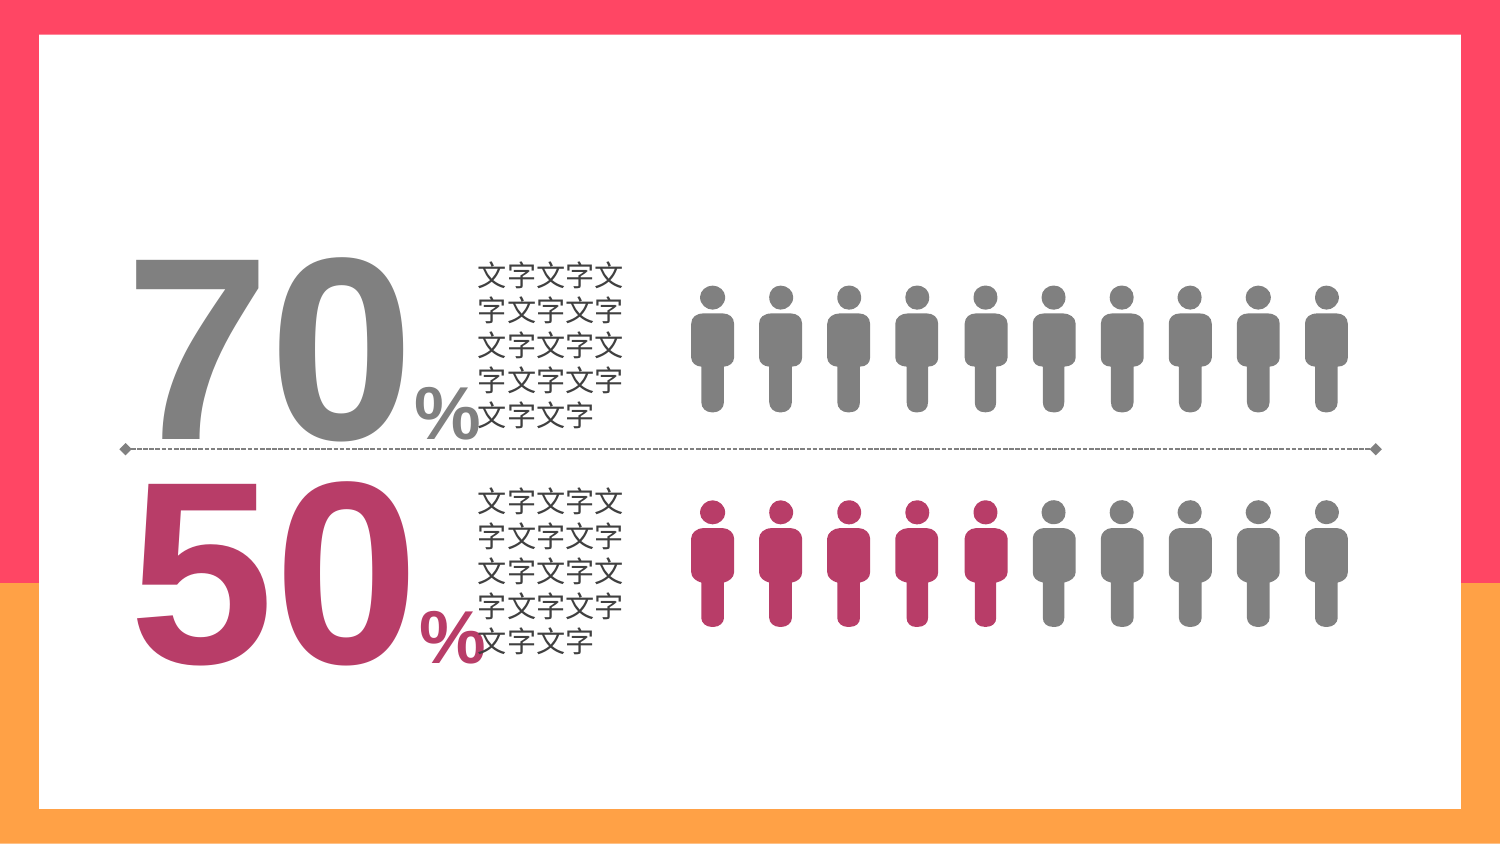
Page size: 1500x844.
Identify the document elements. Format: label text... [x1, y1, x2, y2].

text_box [1177, 285, 1202, 310]
text_box [759, 313, 803, 413]
text_box [0, 583, 1500, 844]
text_box [964, 528, 1008, 627]
text_box [895, 528, 939, 627]
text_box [1032, 499, 1349, 628]
text_box [39, 34, 1461, 809]
text_box [973, 500, 998, 525]
text_box [837, 285, 862, 310]
text_box [973, 285, 998, 310]
text_box 50% [118, 397, 498, 722]
text_box [895, 313, 939, 413]
text_box [1100, 313, 1144, 413]
text_box [1236, 313, 1280, 413]
text_box [759, 528, 803, 627]
text_box [1245, 285, 1271, 310]
text_box 文字文字文字文字文字文字文字文字文字文字文字文字 [494, 251, 652, 438]
text_box 文字文字文字文字文字文字文字文字文字文字文字文字 [466, 477, 652, 664]
text_box [691, 528, 735, 627]
text_box [1315, 285, 1339, 310]
text_box [1041, 285, 1066, 310]
text_box [827, 313, 871, 413]
text_box [964, 313, 1008, 413]
text_box [905, 500, 930, 525]
text_box [827, 528, 871, 627]
text_box [769, 500, 794, 525]
text_box [0, 0, 1500, 583]
text_box [769, 285, 794, 310]
text_box [1032, 313, 1076, 413]
text_box [700, 285, 726, 310]
text_box [1109, 285, 1134, 310]
text_box [1168, 313, 1212, 413]
text_box [837, 500, 862, 525]
text_box 70% [113, 173, 494, 498]
text_box [1305, 313, 1348, 413]
text_box [700, 500, 726, 525]
text_box [691, 313, 735, 413]
text_box [905, 285, 930, 310]
